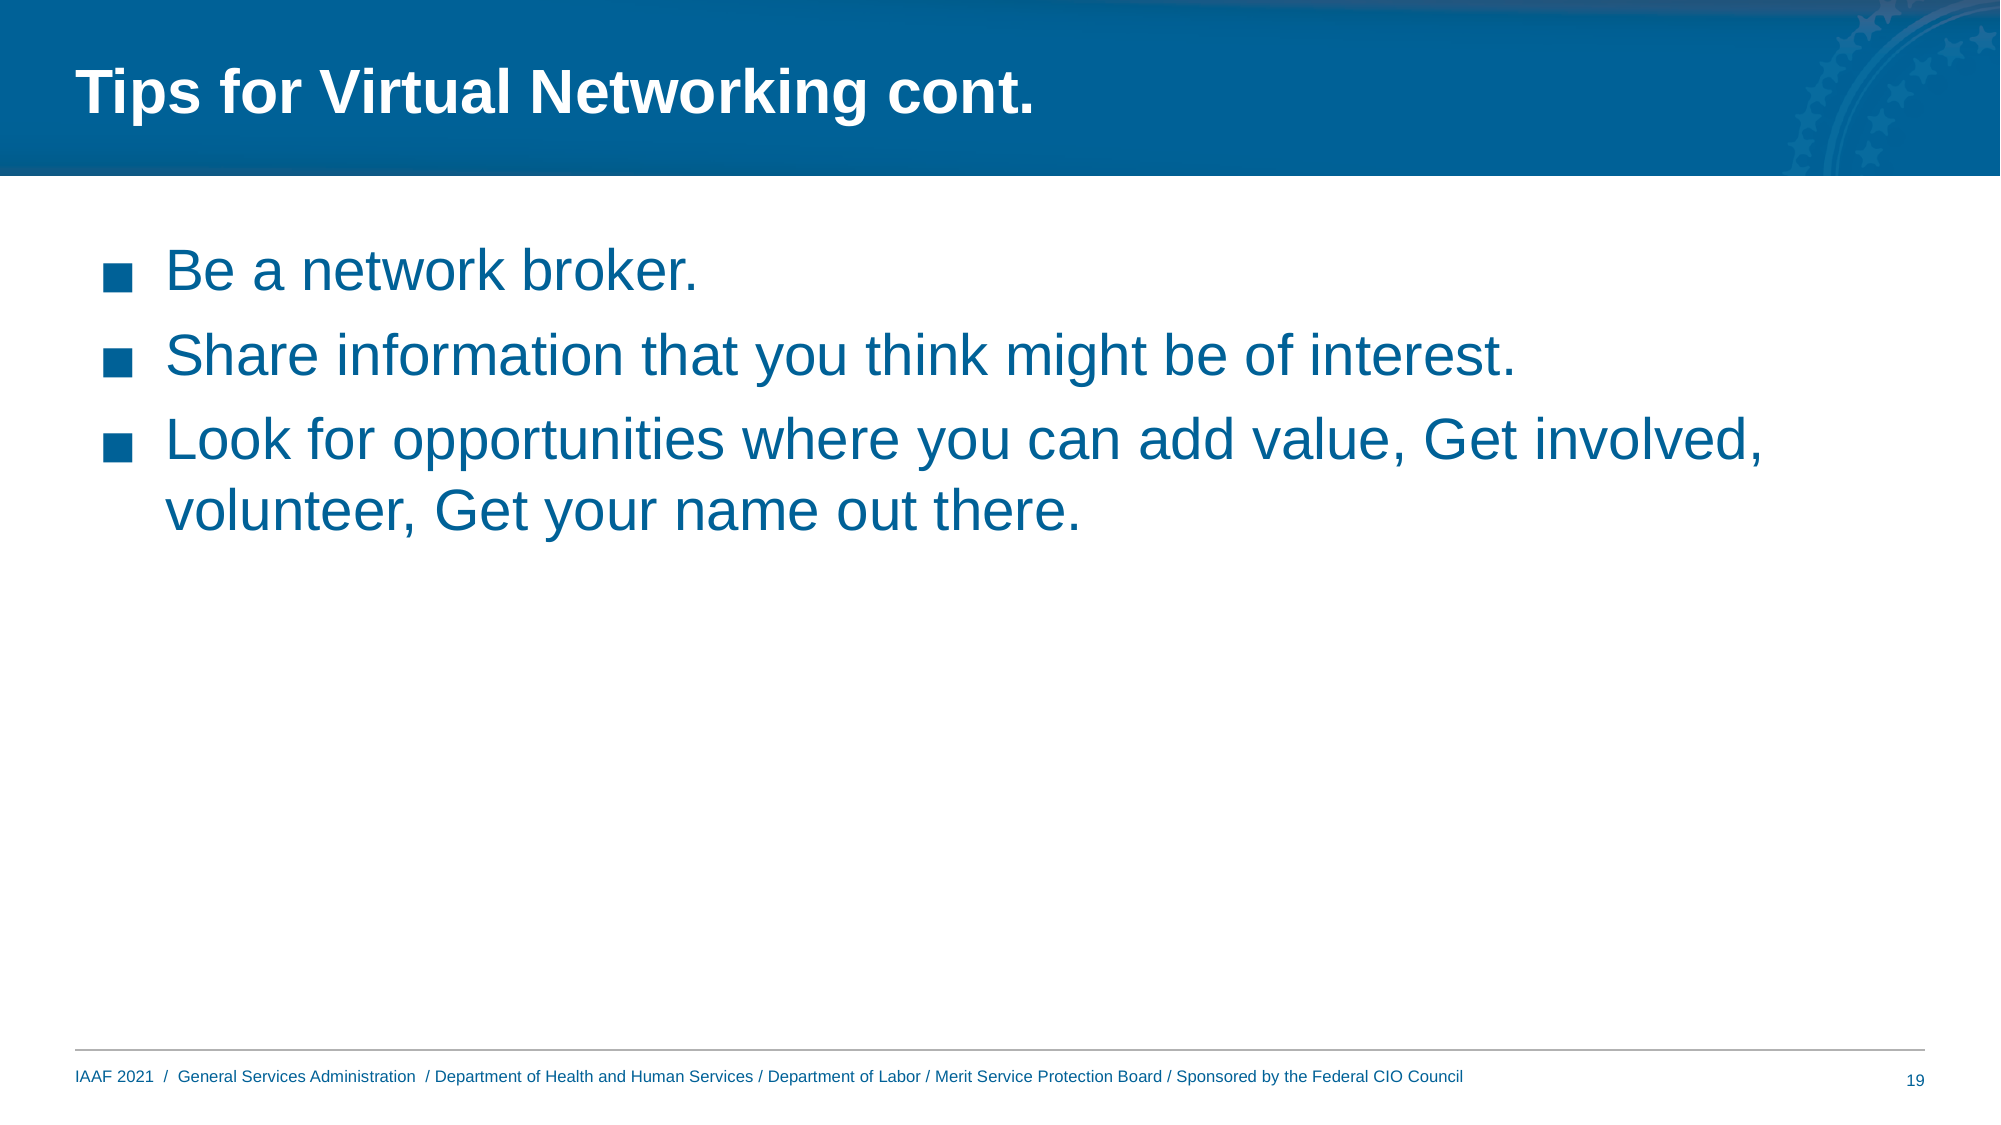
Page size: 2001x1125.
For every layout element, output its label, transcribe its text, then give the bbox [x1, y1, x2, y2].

title Tips for Virtual Networking cont. [75, 52, 1800, 128]
picture [0, 168, 666, 176]
slide_number 19 [1880, 1065, 1925, 1095]
list Be a network broker. Share information that you think might be of interest. Look for opportunities where you can add value, Get involved, volunteer, Get your name out there. [75, 224, 1925, 1035]
picture [0, 0, 2000, 176]
